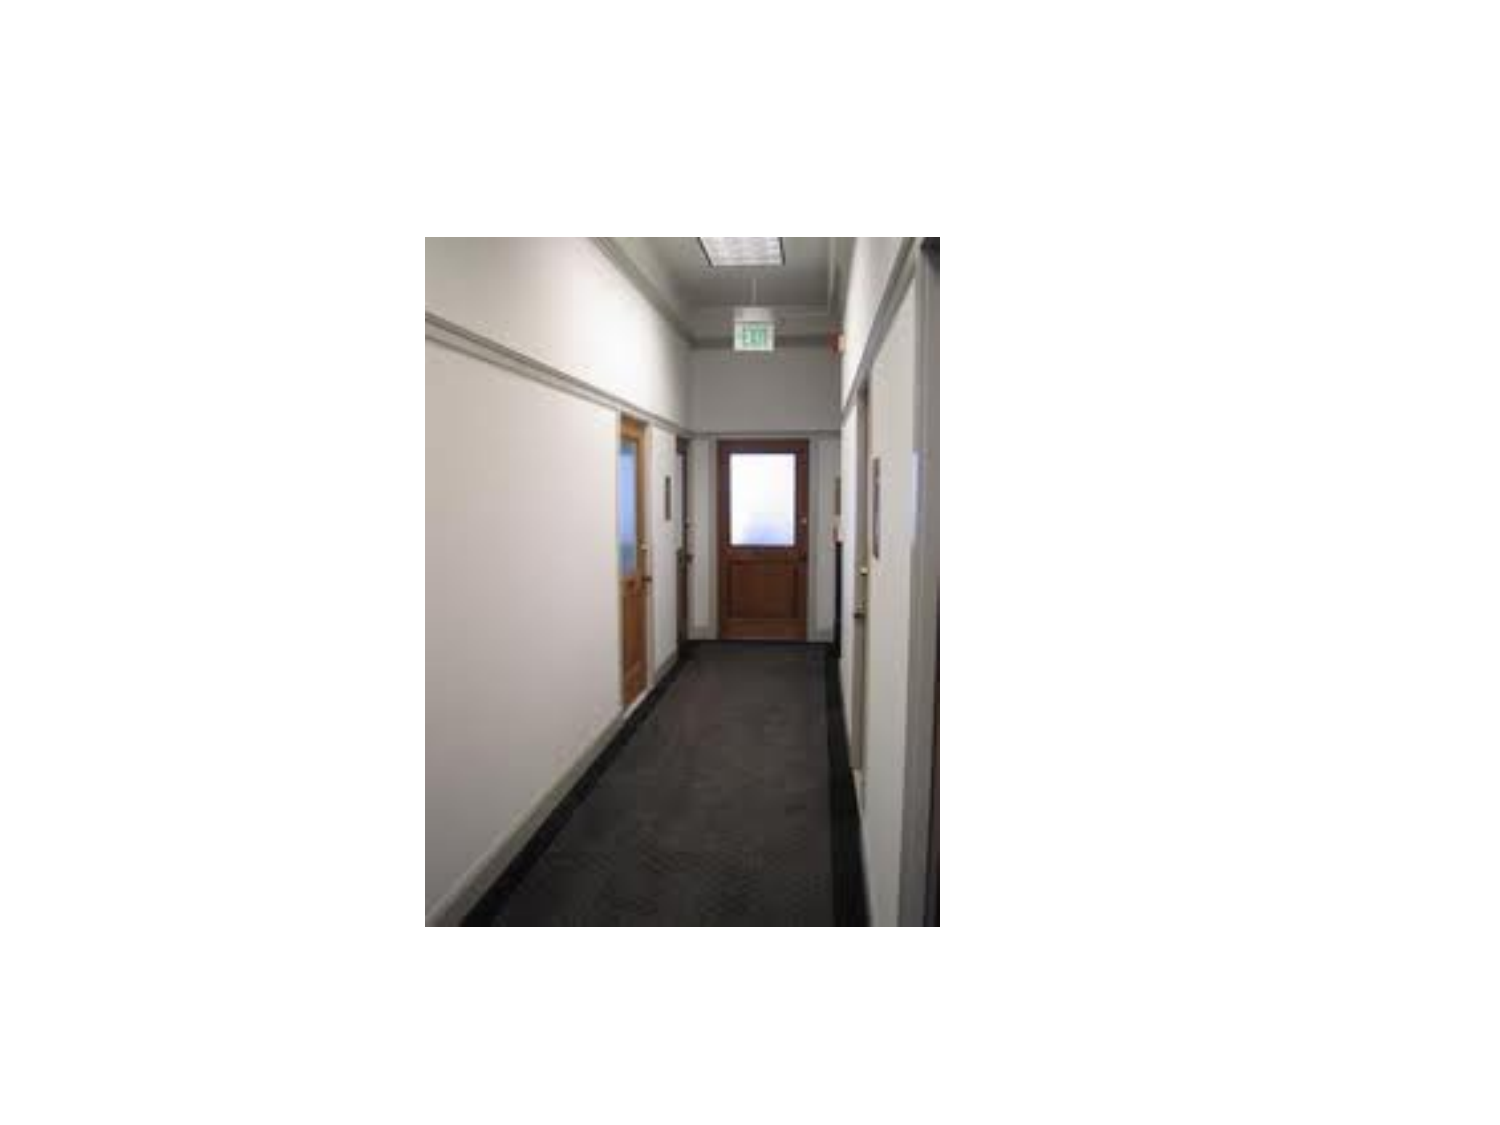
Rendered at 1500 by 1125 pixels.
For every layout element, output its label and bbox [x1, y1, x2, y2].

picture [424, 237, 940, 927]
